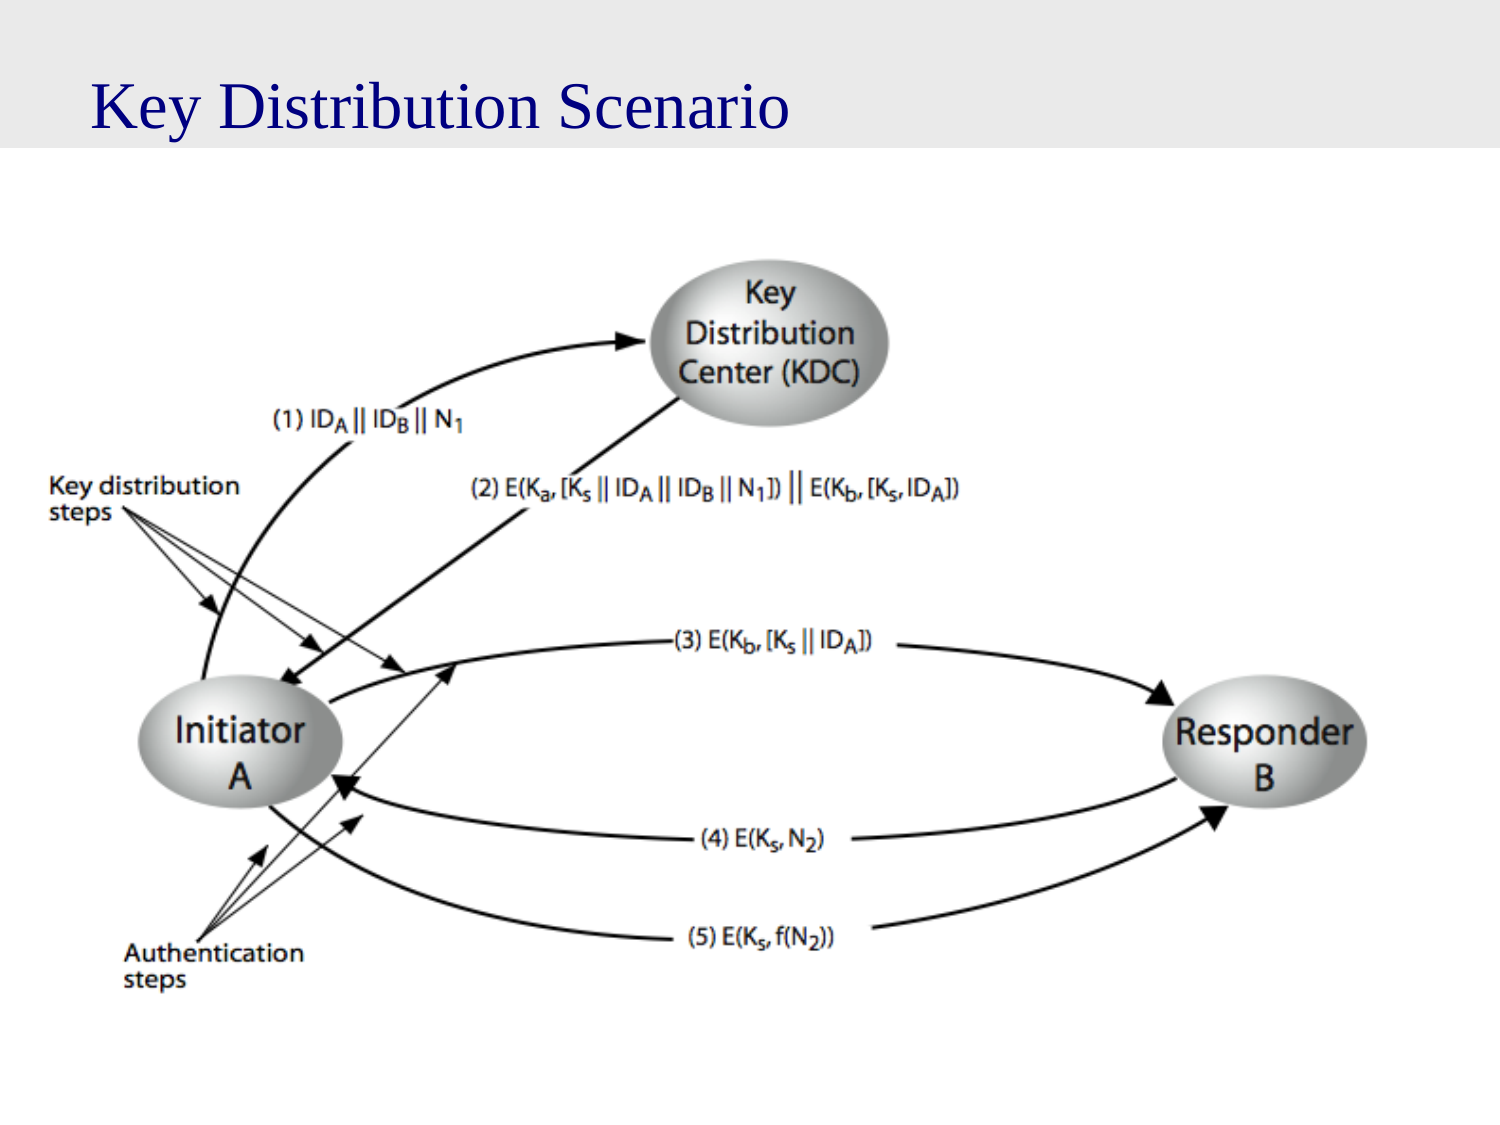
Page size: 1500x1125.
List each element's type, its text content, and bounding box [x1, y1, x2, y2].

title Key Distribution Scenario [74, 0, 1426, 147]
picture [0, 148, 1500, 1125]
